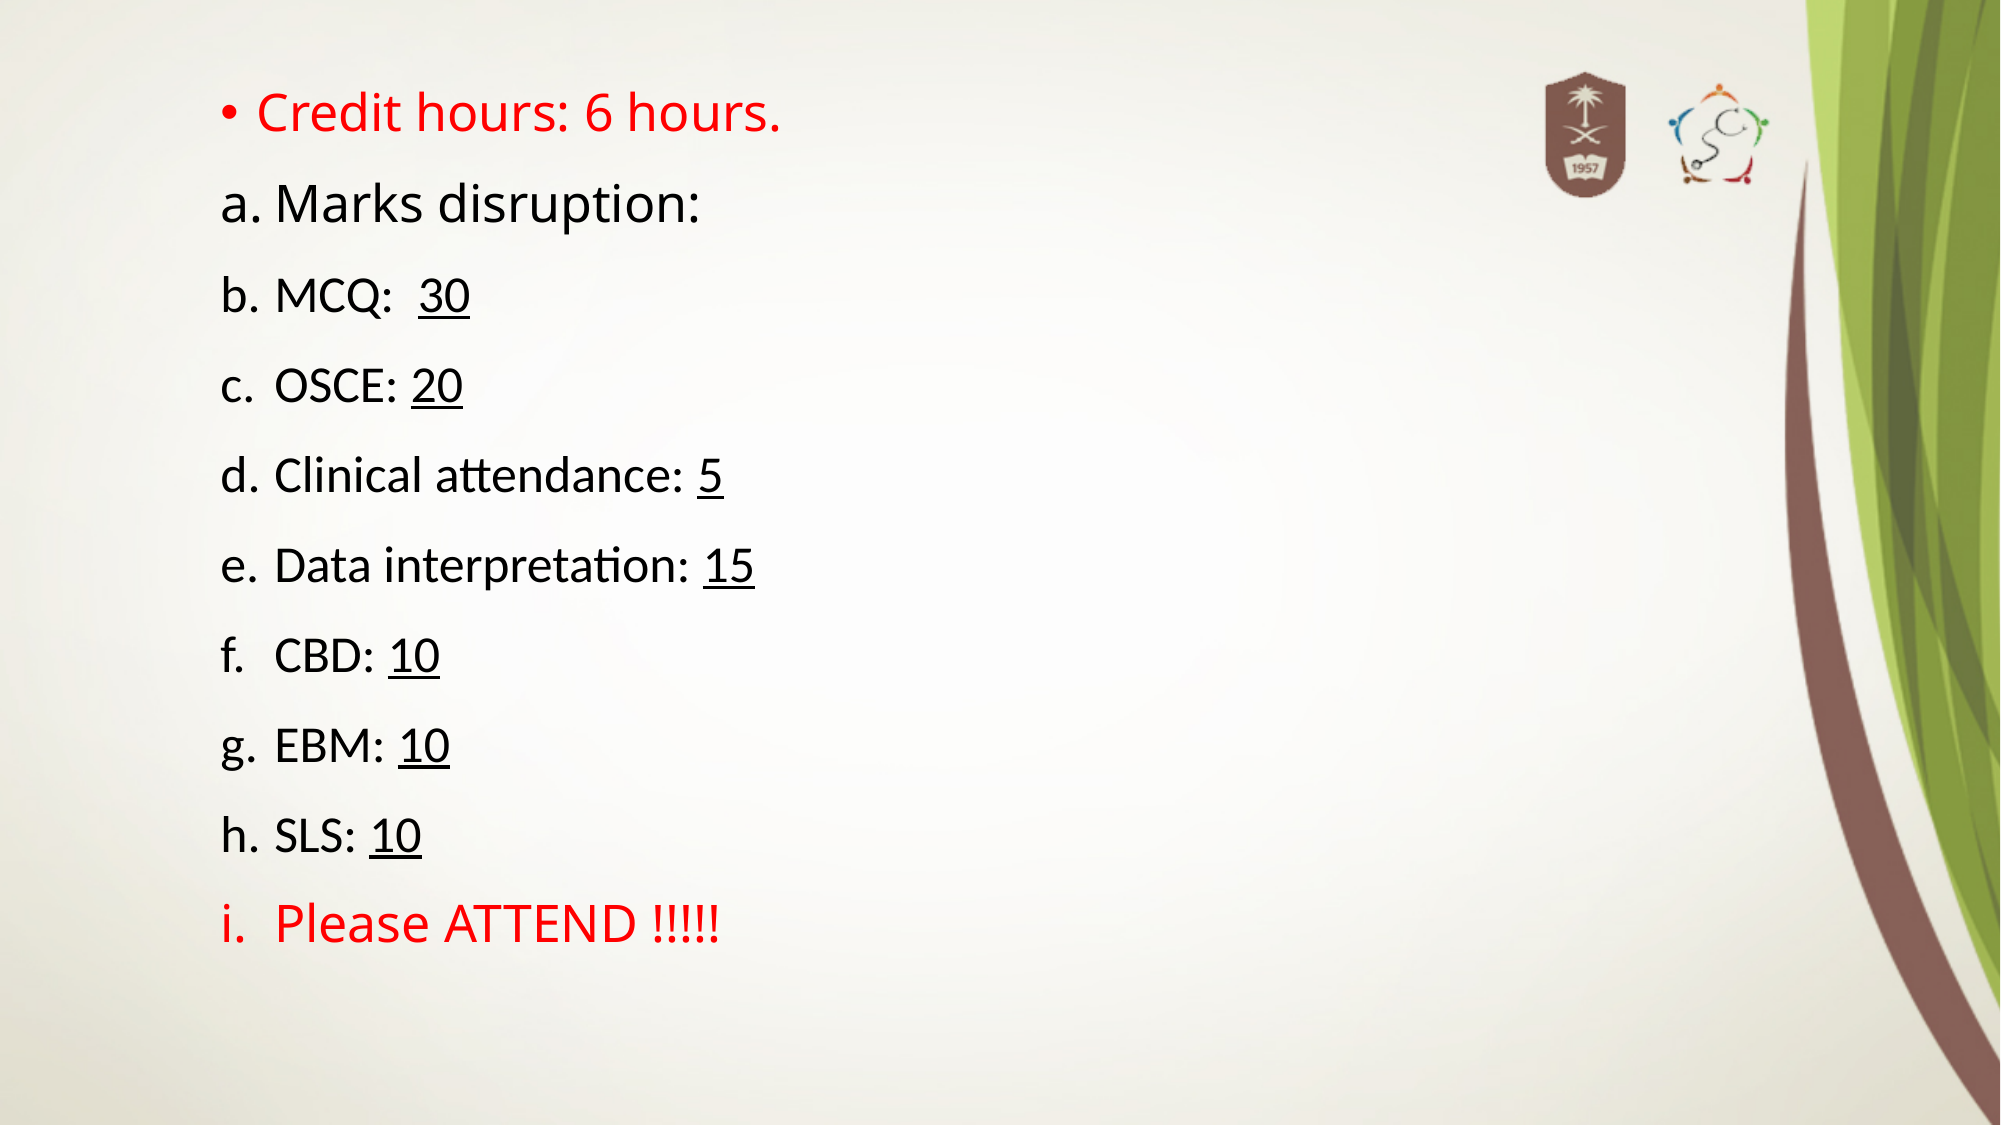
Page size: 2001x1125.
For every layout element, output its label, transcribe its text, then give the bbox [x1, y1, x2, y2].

picture [0, 0, 2001, 1125]
list Credit hours: 6 hours. Marks disruption: MCQ: 30 OSCE: 20 Clinical attendance: 5 Data interpretation: 15 CBD: 10 EBM: 10 SLS: 10 Please ATTEND !!!!! [205, 79, 1875, 965]
